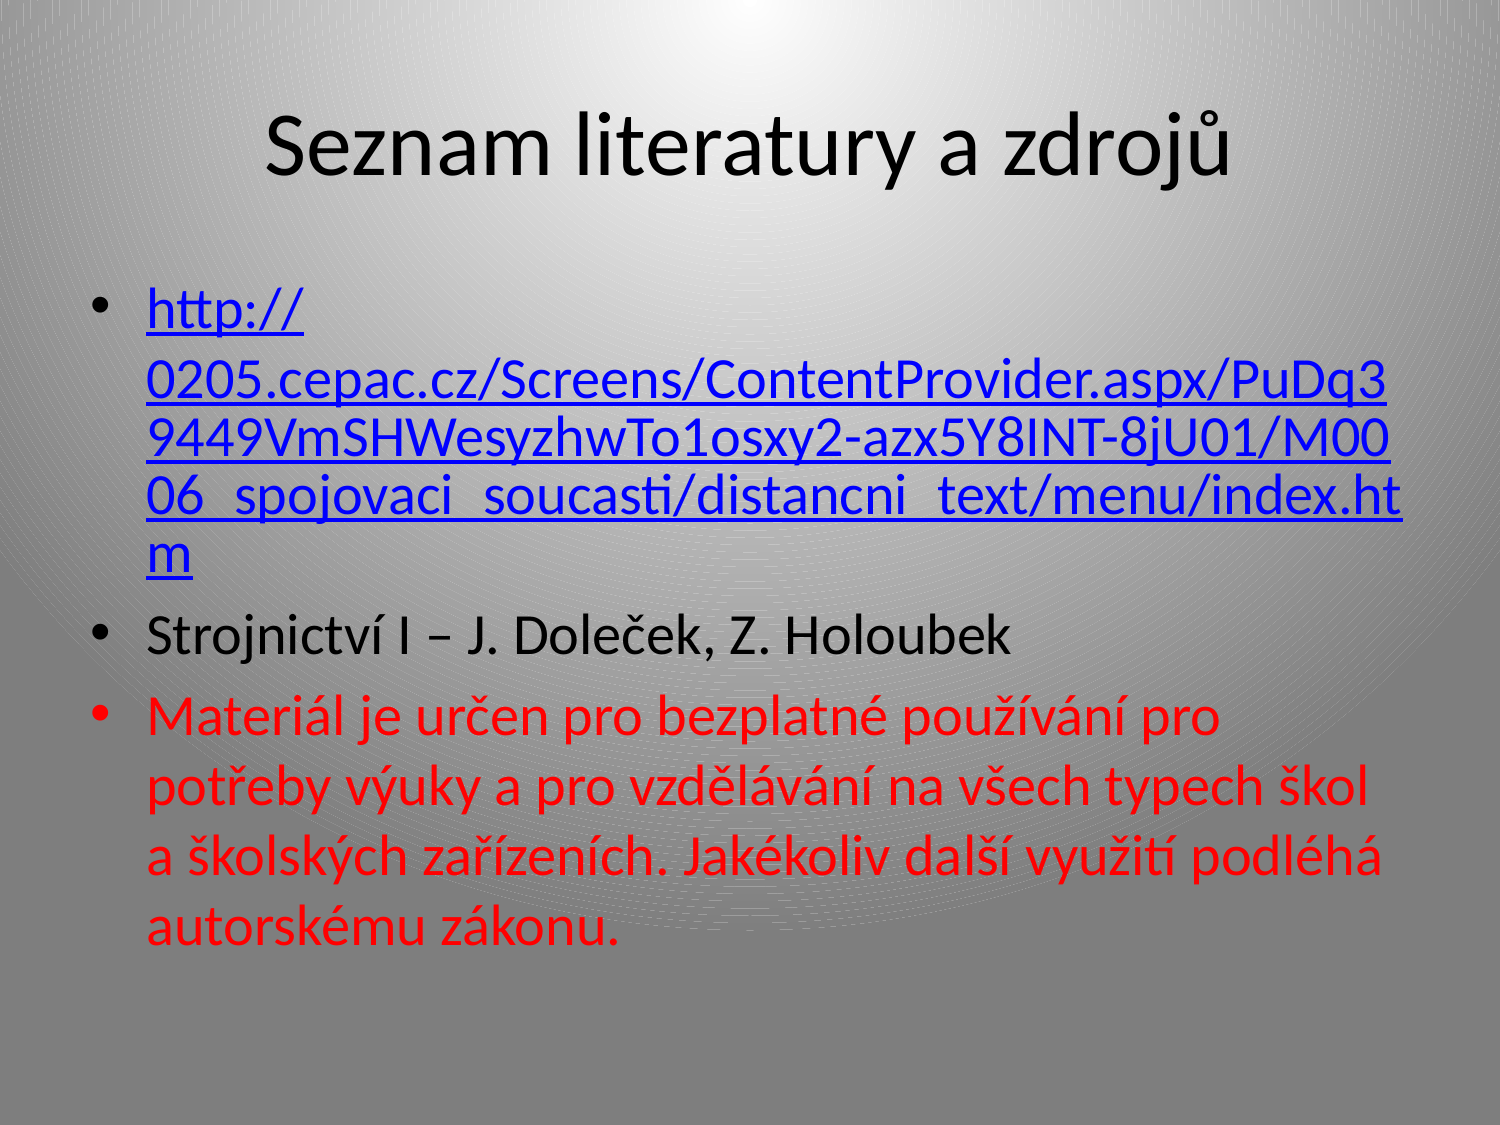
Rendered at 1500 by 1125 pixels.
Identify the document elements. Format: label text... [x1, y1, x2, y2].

title Seznam literatury a zdrojů [75, 45, 1425, 233]
list http://0205.cepac.cz/Screens/ContentProvider.aspx/PuDq39449VmSHWesyzhwTo1osxy2-azx5Y8INT-8jU01/M0006_spojovaci_soucasti/distancni_text/menu/index.htm Strojnictví I – J. Doleček, Z. Holoubek Materiál je určen pro bezplatné používání pro potřeby výuky a pro vzdělávání na všech typech škol a školských zařízeních. Jakékoliv další využití podléhá autorskému zákonu. [75, 262, 1425, 1005]
